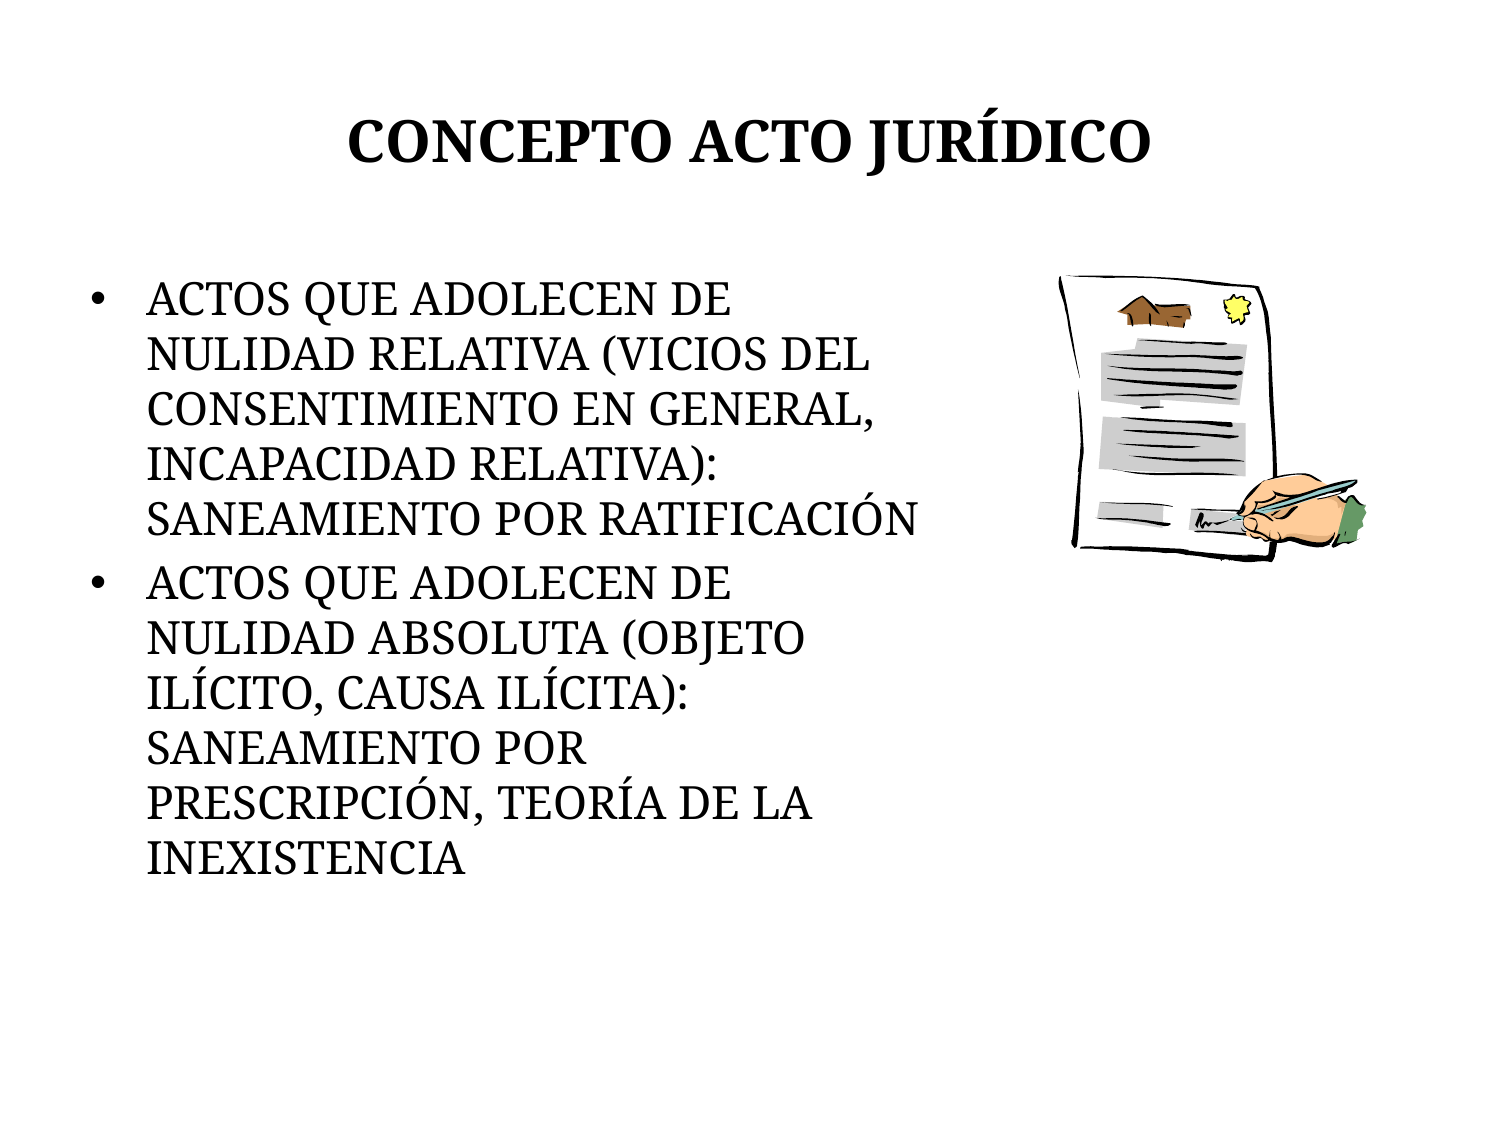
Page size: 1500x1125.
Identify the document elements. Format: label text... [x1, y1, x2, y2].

list ACTOS QUE ADOLECEN DE NULIDAD RELATIVA (VICIOS DEL CONSENTIMIENTO EN GENERAL, INCAPACIDAD RELATIVA): SANEAMIENTO POR RATIFICACIÓN ACTOS QUE ADOLECEN DE NULIDAD ABSOLUTA (OBJETO ILÍCITO, CAUSA ILÍCITA): SANEAMIENTO POR PRESCRIPCIÓN, TEORÍA DE LA INEXISTENCIA [75, 262, 938, 1005]
title CONCEPTO ACTO JURÍDICO [75, 45, 1425, 233]
picture [1056, 274, 1376, 563]
